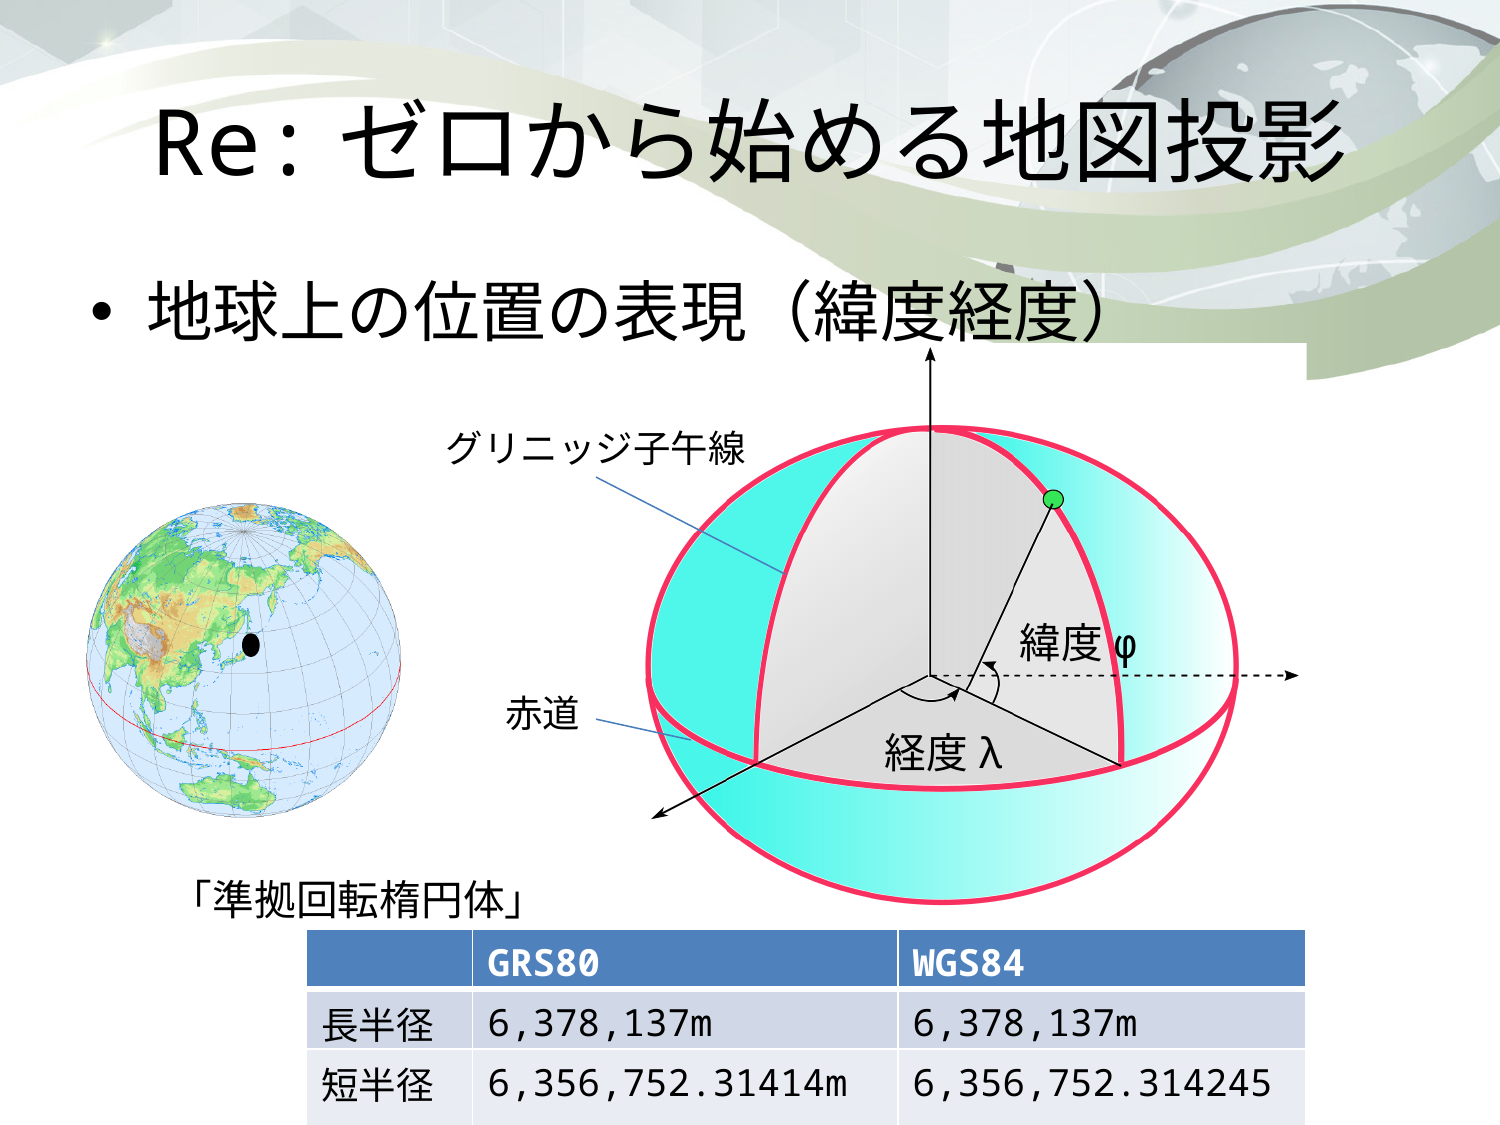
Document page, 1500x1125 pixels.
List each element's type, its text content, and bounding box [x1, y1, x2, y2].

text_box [595, 718, 691, 741]
table_cell 6,356,752.314245m [899, 1050, 1305, 1125]
text_box グリニッジ子午線 [431, 417, 637, 478]
table_cell 長半径 [307, 992, 472, 1048]
table_cell 6,378,137m [473, 992, 897, 1048]
table_cell 短半径 [307, 1050, 472, 1125]
table_header GRS80 [473, 930, 897, 986]
table_header WGS84 [899, 930, 1305, 986]
table_cell 6,356,752.31414m [473, 1050, 897, 1125]
picture [642, 343, 1307, 909]
picture [76, 492, 413, 829]
text_box 赤道 [490, 682, 596, 743]
table_cell 6,378,137m [899, 992, 1305, 1048]
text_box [595, 477, 786, 575]
table_header [307, 930, 472, 986]
text_box 「準拠回転楕円体」 [156, 866, 562, 932]
list 地球上の位置の表現（緯度経度） [75, 262, 1425, 386]
title Re:ゼロから始める地図投影 [75, 45, 1425, 233]
